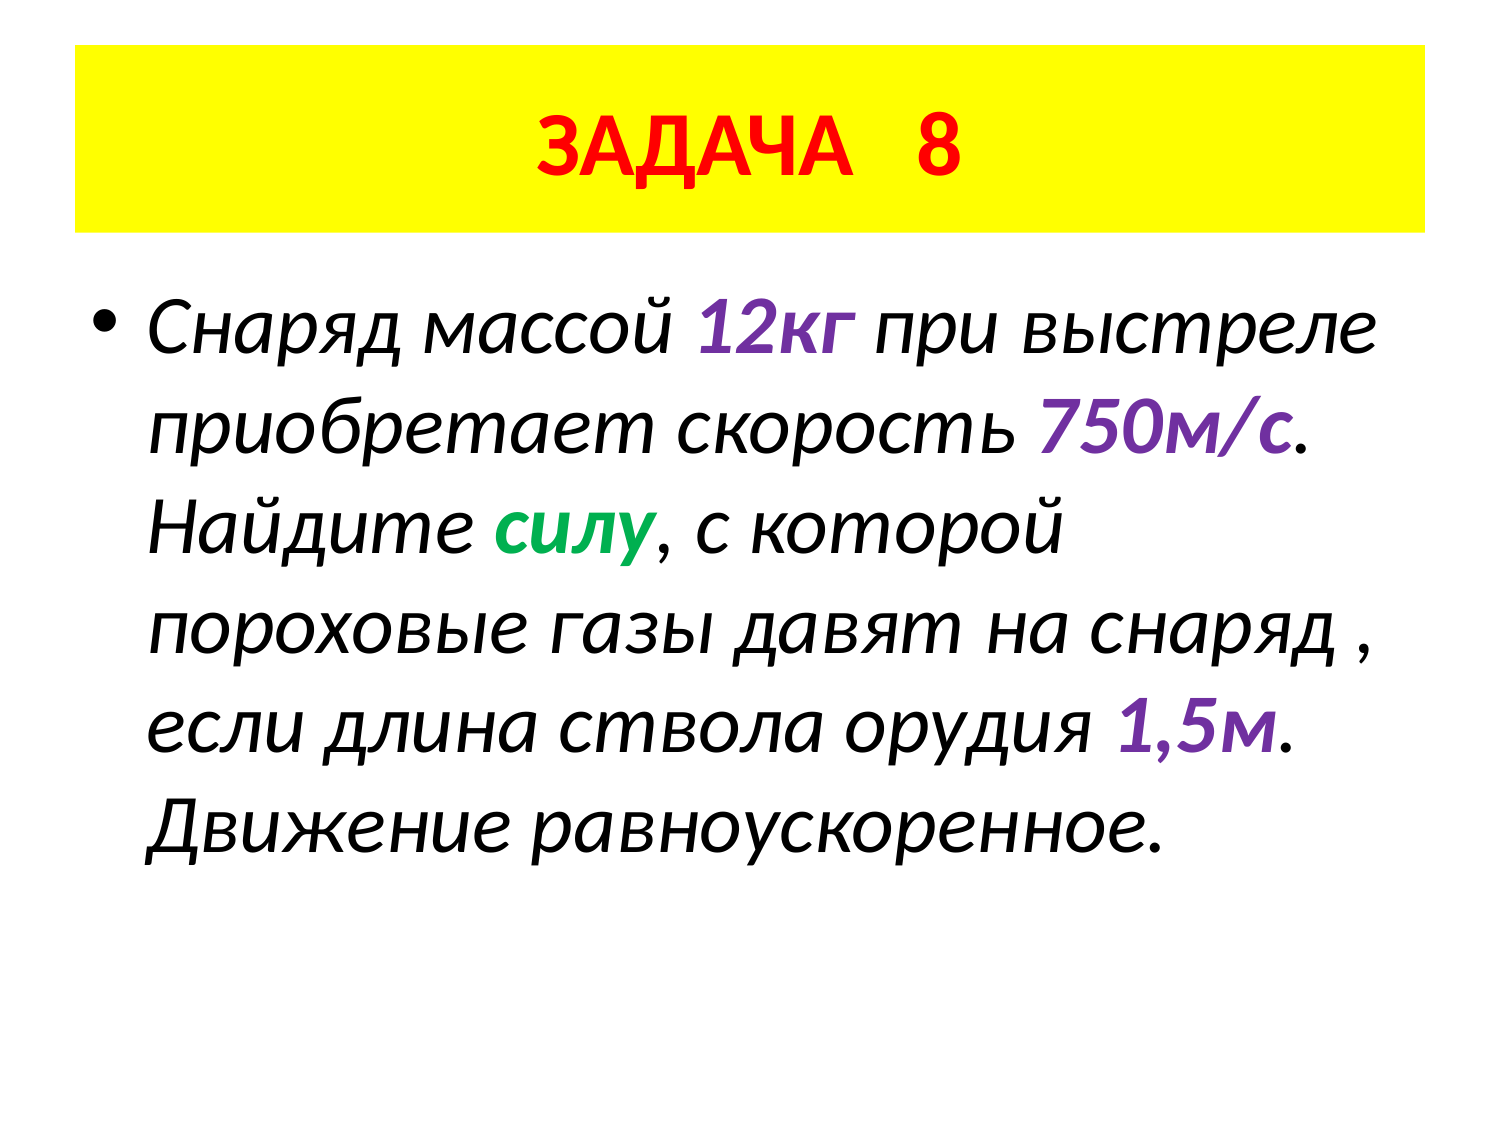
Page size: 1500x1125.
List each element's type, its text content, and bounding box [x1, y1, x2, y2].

list Снаряд массой 12кг при выстреле приобретает скорость 750м/с. Найдите силу, с которой пороховые газы давят на снаряд , если длина ствола орудия 1,5м. Движение равноускоренное. [75, 262, 1425, 1005]
title ЗАДАЧА 8 [75, 45, 1425, 233]
